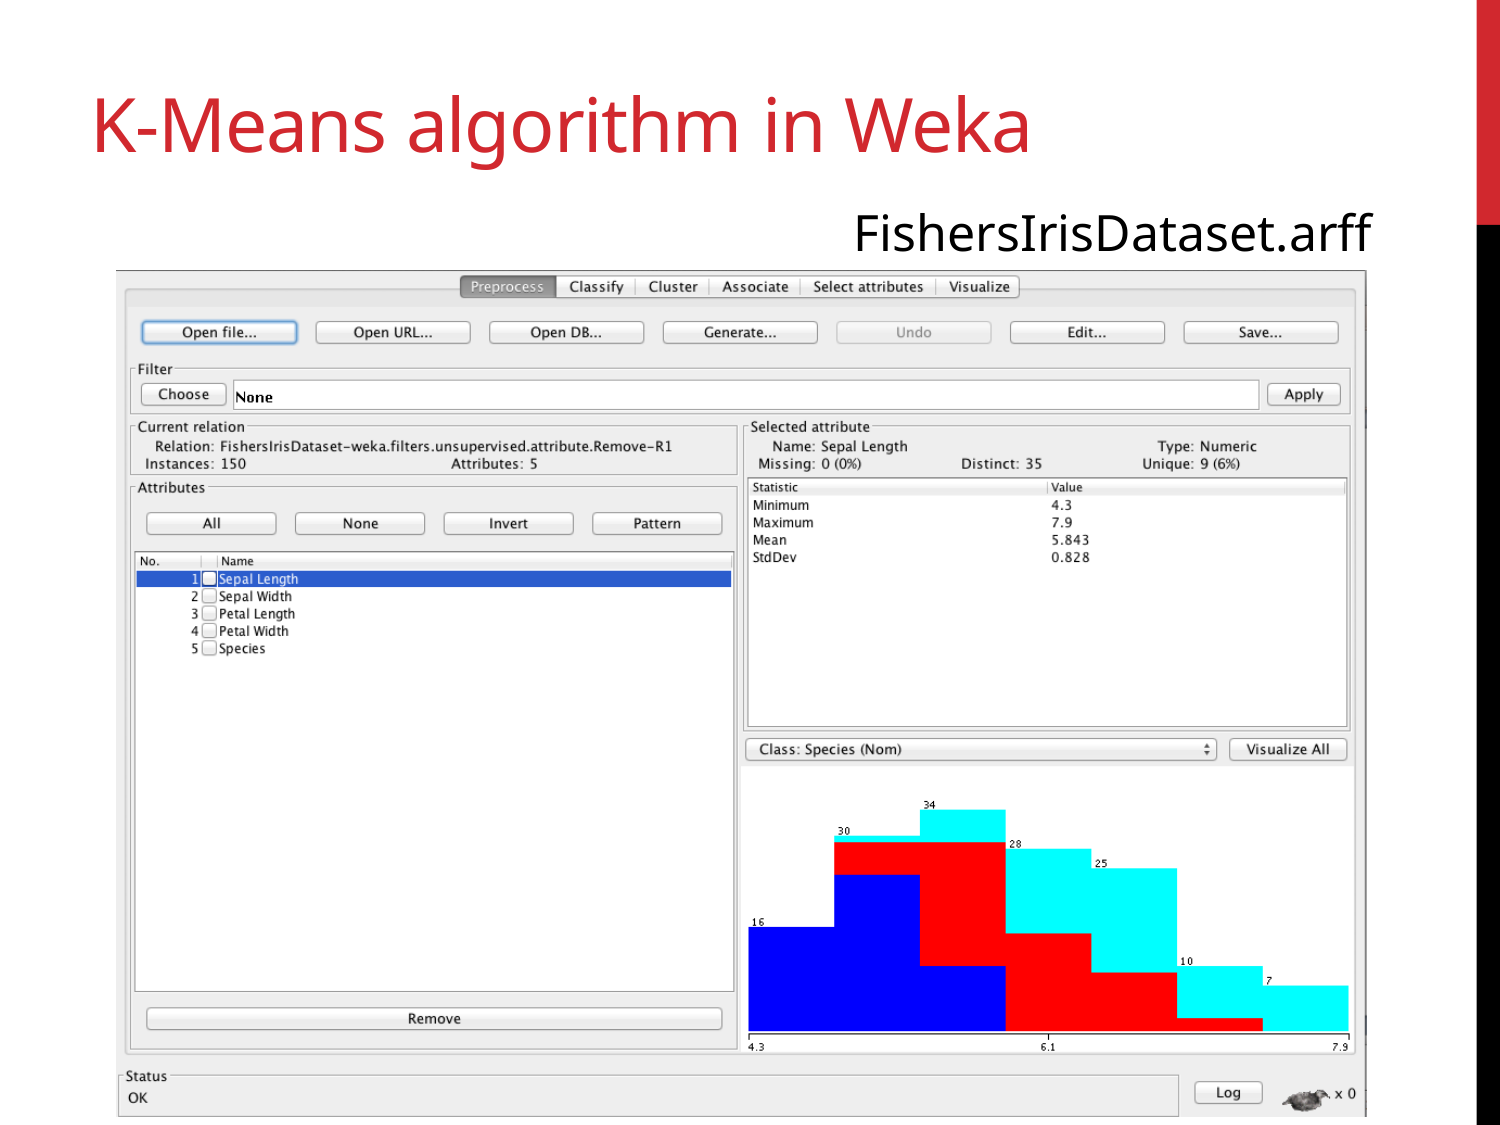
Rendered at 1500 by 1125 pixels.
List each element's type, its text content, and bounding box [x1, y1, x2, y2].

title K-Means algorithm in Weka [75, 25, 1325, 175]
picture [116, 270, 1368, 1118]
text_box FishersIrisDataset.arff [838, 193, 1388, 269]
